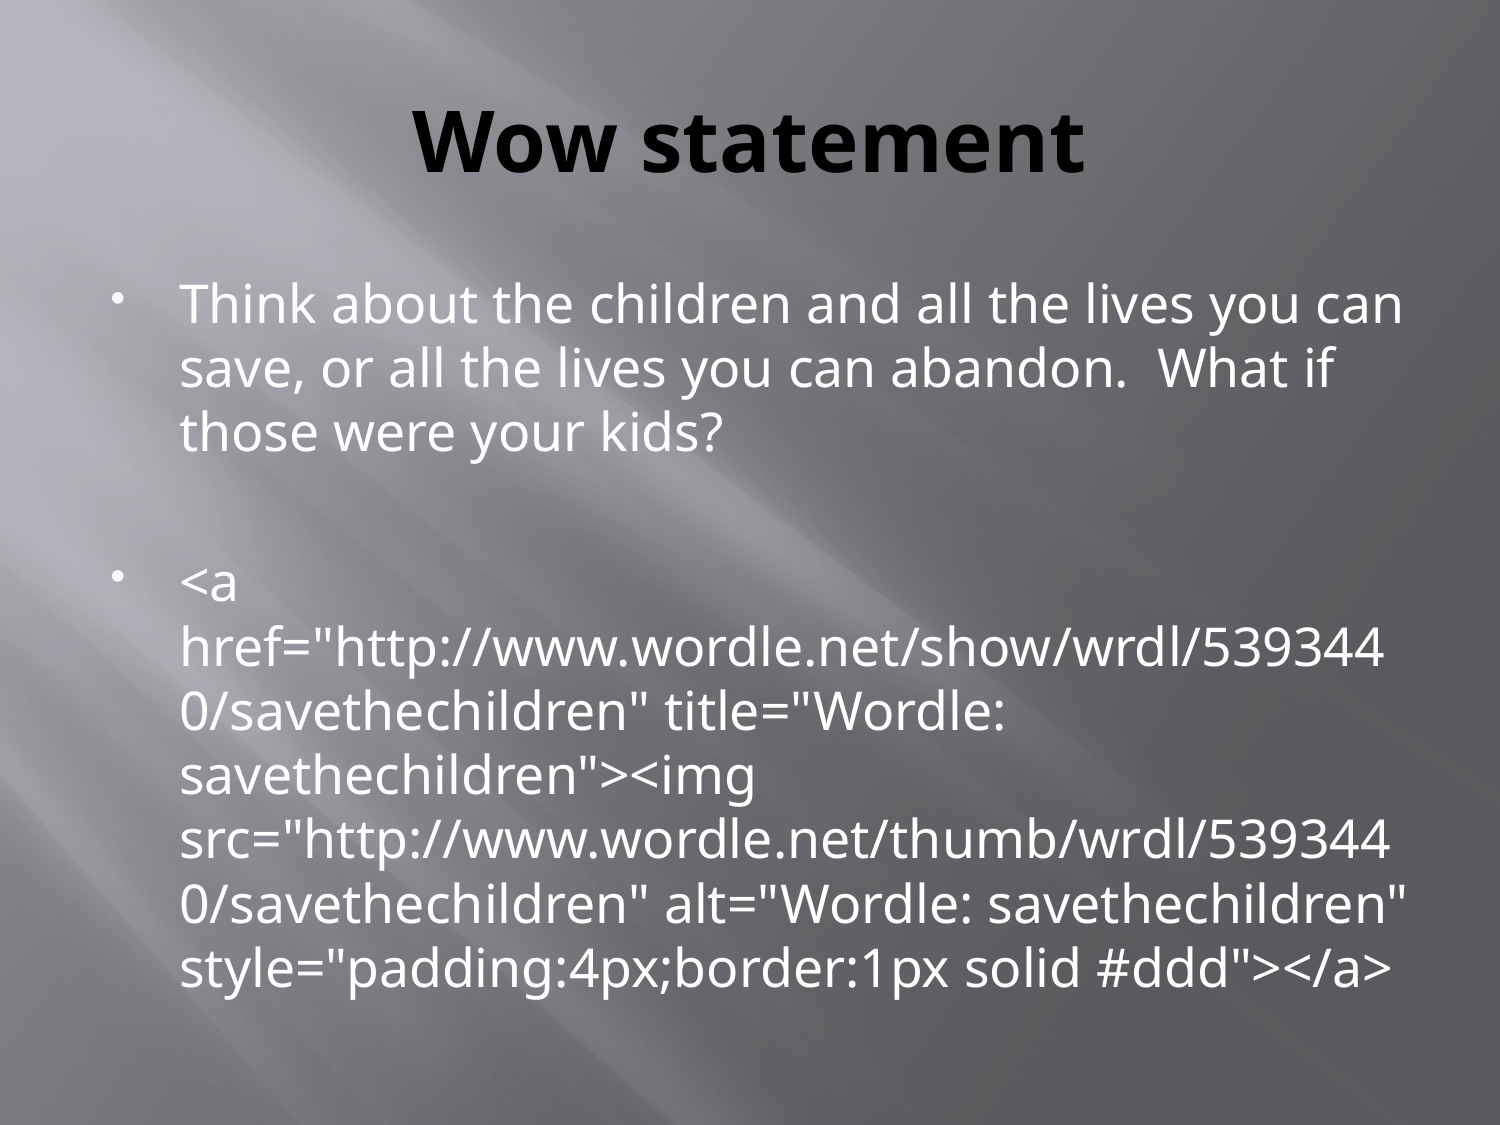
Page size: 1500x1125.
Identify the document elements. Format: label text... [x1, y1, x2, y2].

title Wow statement [75, 45, 1425, 233]
list Think about the children and all the lives you can save, or all the lives you can abandon. What if those were your kids? <a href="http://www.wordle.net/show/wrdl/5393440/savethechildren" title="Wordle: savethechildren"><img src="http://www.wordle.net/thumb/wrdl/5393440/savethechildren" alt="Wordle: savethechildren" style="padding:4px;border:1px solid #ddd"></a> [75, 262, 1425, 1035]
